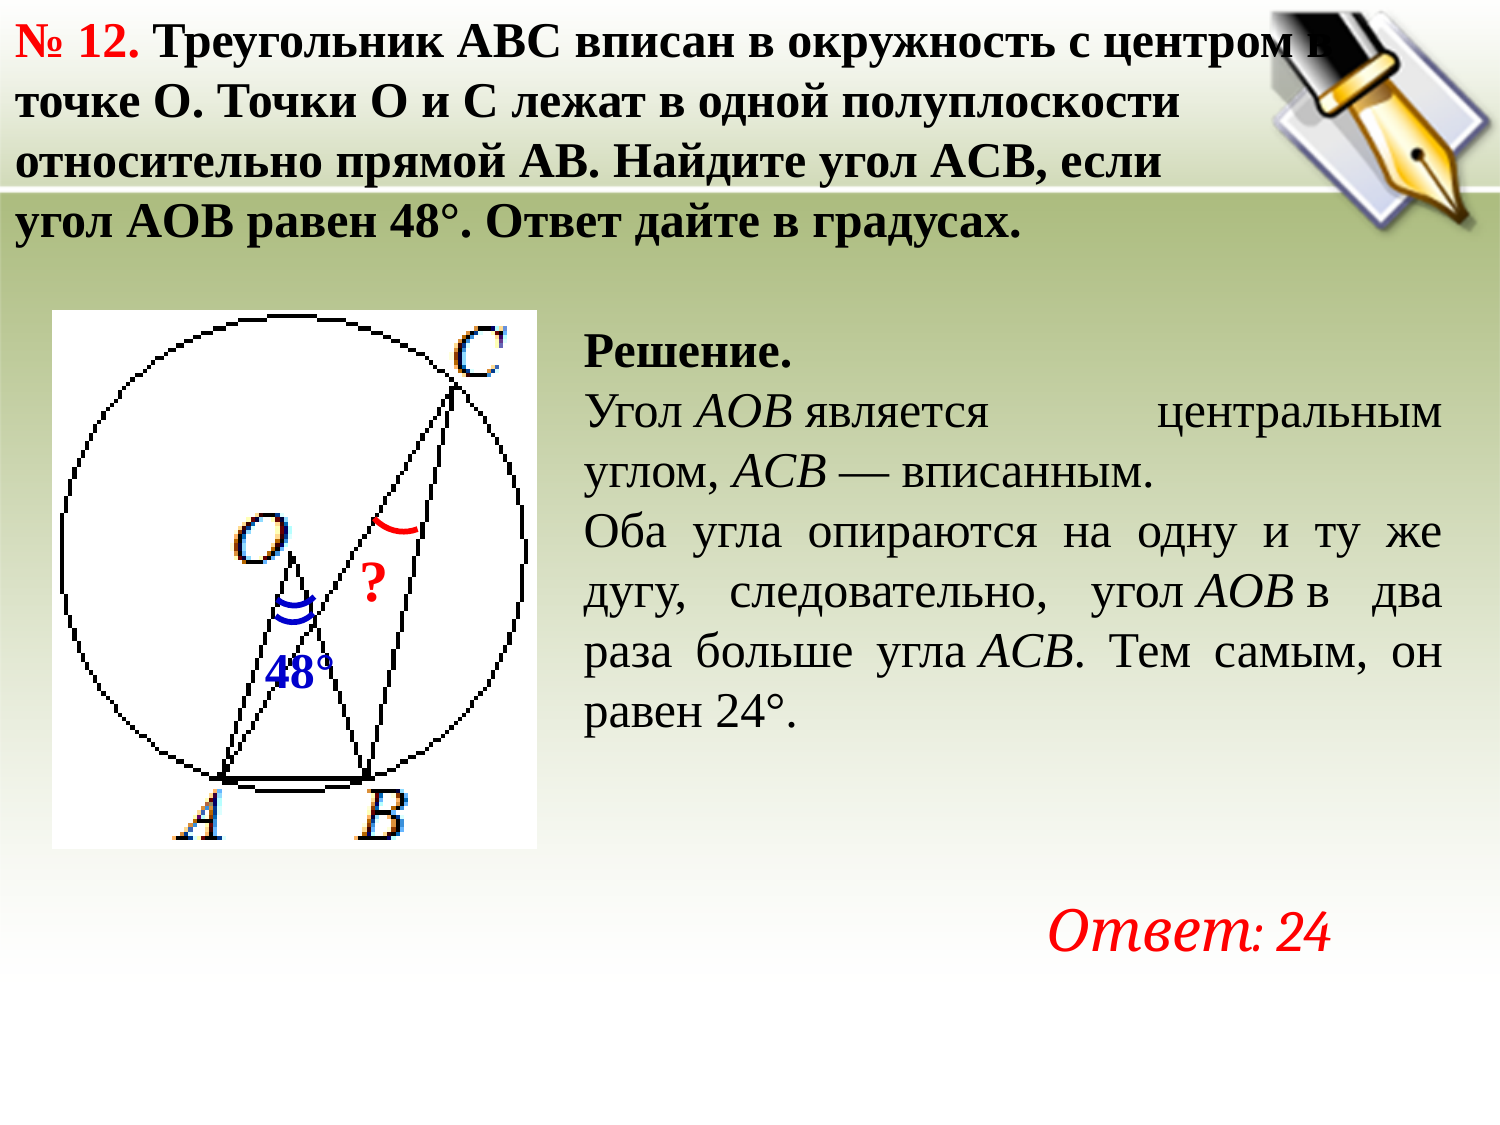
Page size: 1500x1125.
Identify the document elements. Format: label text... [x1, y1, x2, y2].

text_box № 12. Треугольник ABC вписан в окружность с центром в точке O. Точки O и C лежат в одной полуплоскости относительно прямой AB. Найдите угол ACB, если угол AOB равен 48°. Ответ дайте в градусах. [0, 0, 1368, 255]
text_box Ответ: 24 [1031, 880, 1441, 971]
picture [0, 0, 1500, 1125]
text_box Решение. Угол AOB является центральным углом, ACB — вписанным. Оба угла опираются на одну и ту же дугу, следовательно, угол AOB в два раза больше угла ACB. Тем самым, он равен 24°. [568, 310, 1458, 746]
